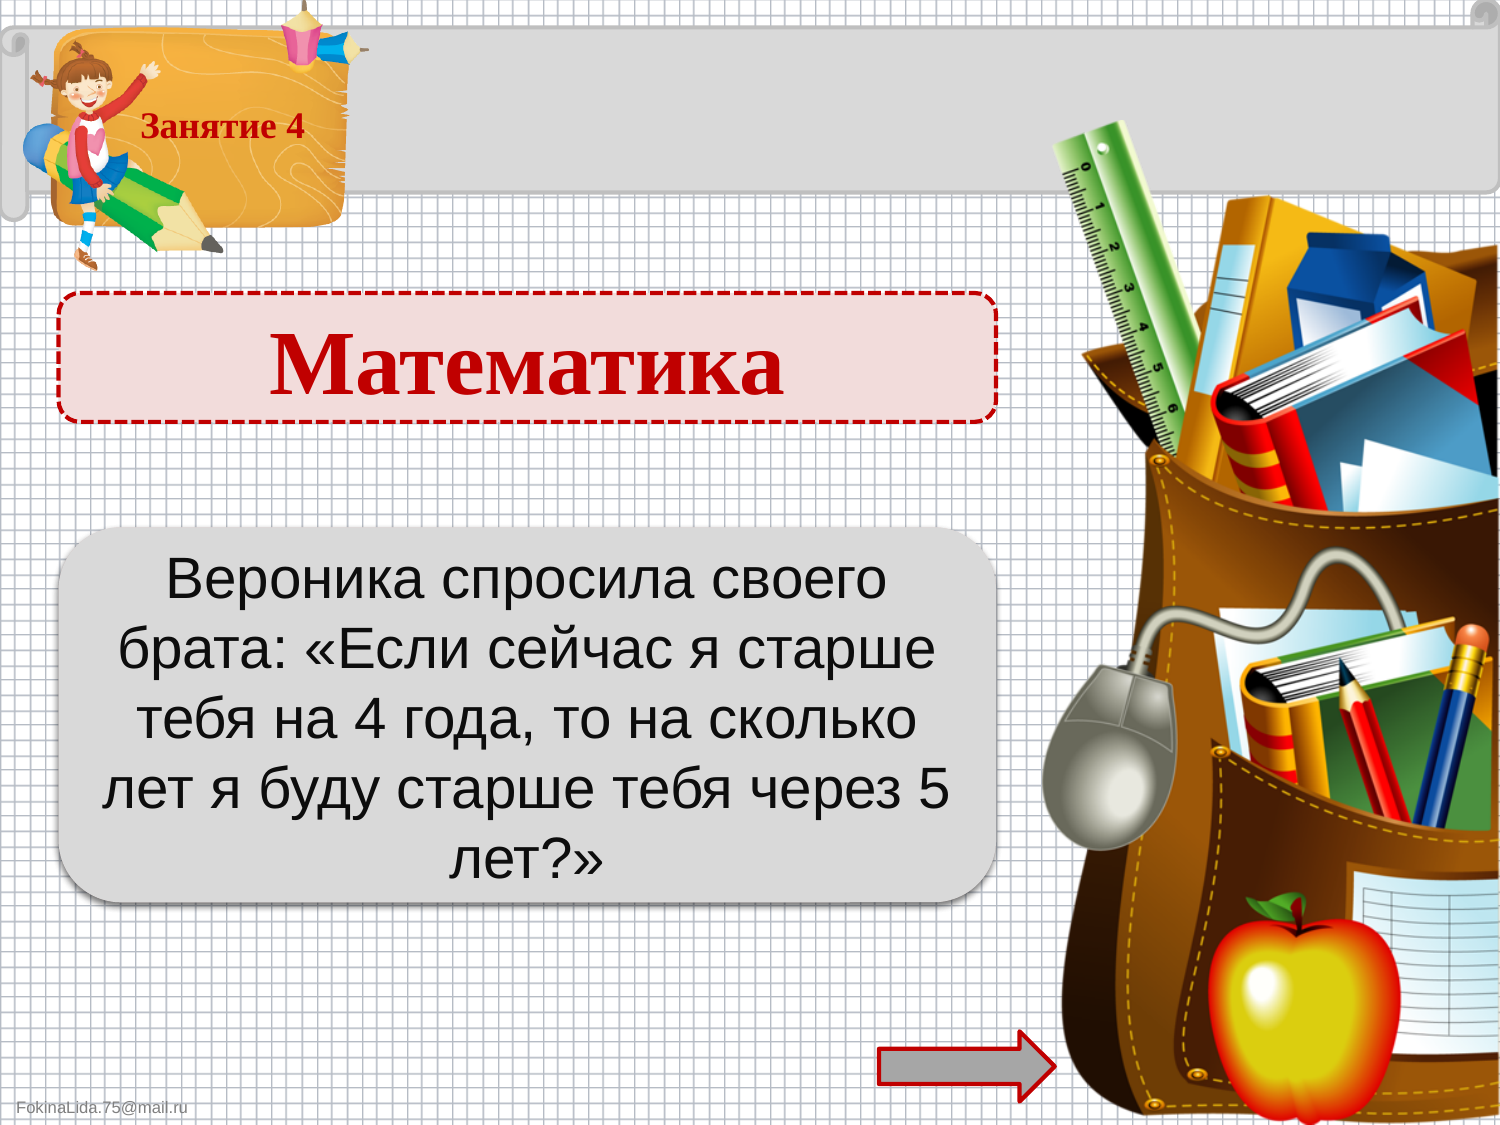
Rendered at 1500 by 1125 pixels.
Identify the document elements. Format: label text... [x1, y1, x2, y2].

picture [0, 0, 1500, 1125]
text_box [56, 525, 999, 905]
text_box [876, 1029, 1057, 1104]
text_box Математика [56, 290, 999, 424]
